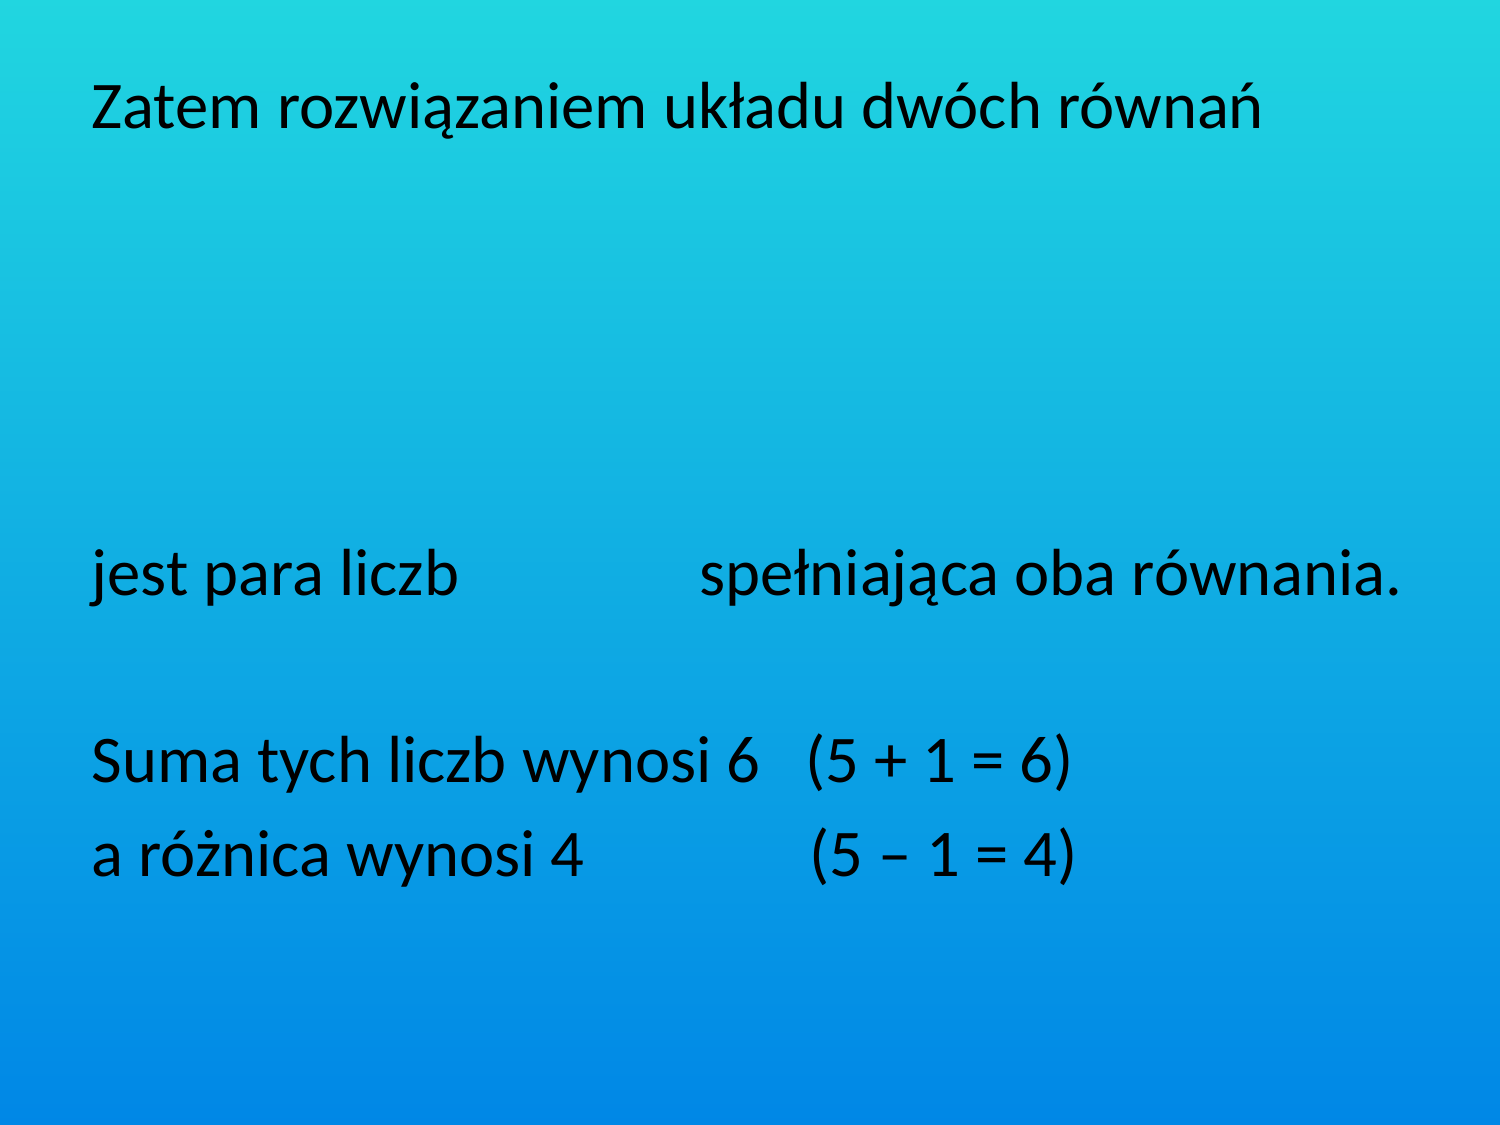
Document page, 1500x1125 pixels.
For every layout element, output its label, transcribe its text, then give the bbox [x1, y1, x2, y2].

list Zatem rozwiązaniem układu dwóch równań jest para liczb spełniająca oba równania. Suma tych liczb wynosi 6 (5 + 1 = 6) a różnica wynosi 4 (5 – 1 = 4) [76, 54, 1427, 976]
